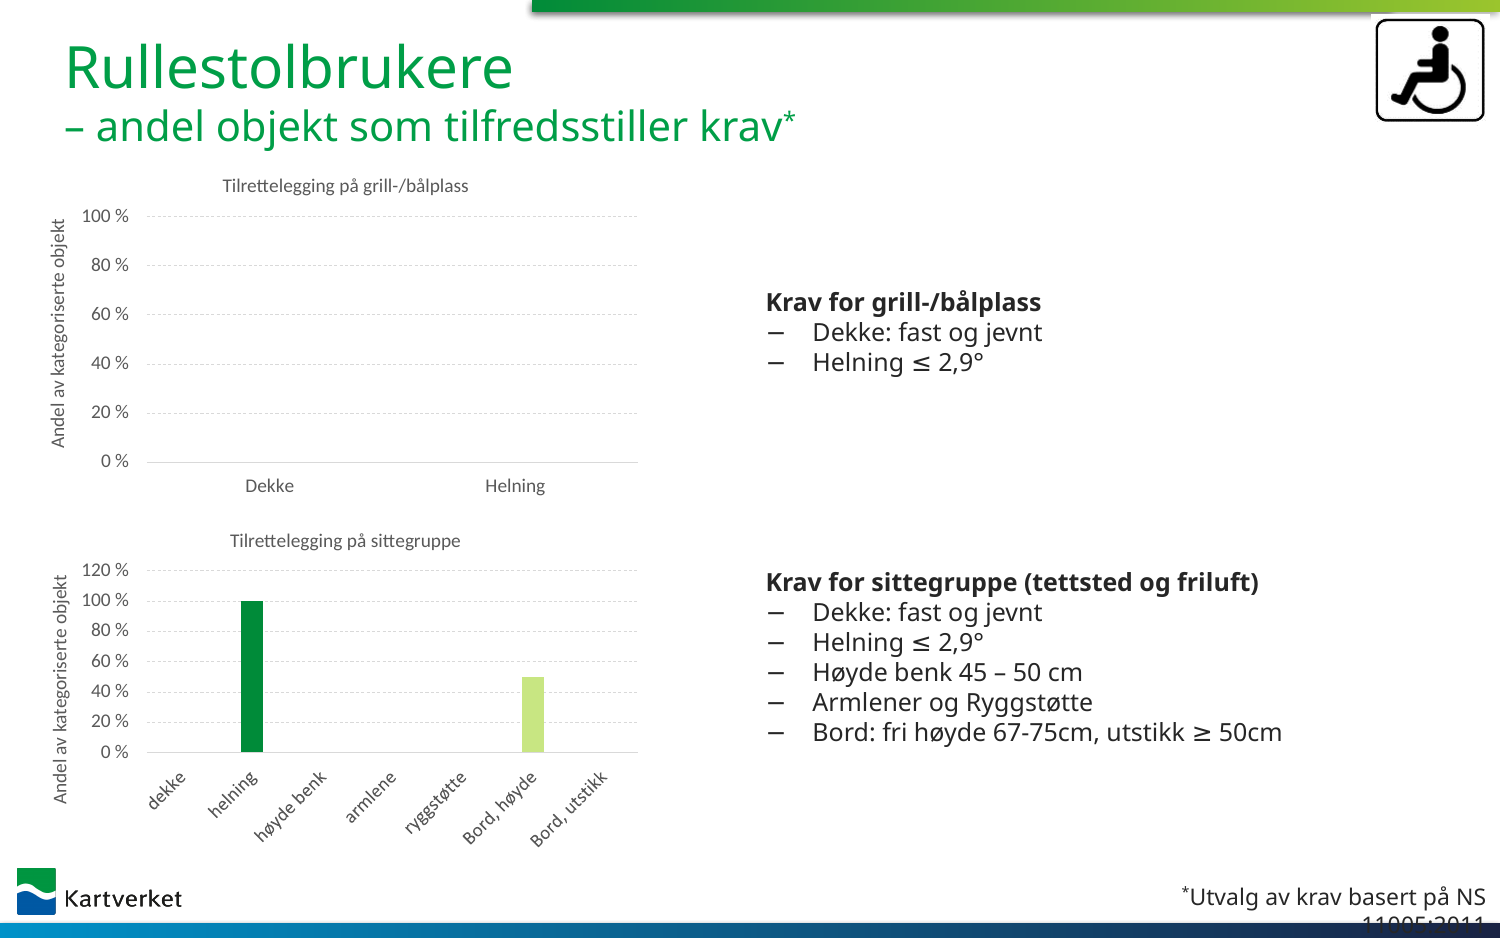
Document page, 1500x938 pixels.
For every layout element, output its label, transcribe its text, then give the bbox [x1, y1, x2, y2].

text_box Krav for grill-/bålplass Dekke: fast og jevnt Helning ≤ 2,9° [750, 279, 1452, 384]
picture [41, 520, 650, 859]
picture [41, 166, 650, 505]
text_box *Utvalg av krav basert på NS 11005:2011 [1068, 873, 1500, 938]
text_box Rullestolbrukere – andel objekt som tilfredsstiller krav* [49, 14, 1431, 158]
text_box Krav for sittegruppe (tettsted og friluft) Dekke: fast og jevnt Helning ≤ 2,9° Høyde benk 45 – 50 cm Armlener og Ryggstøtte Bord: fri høyde 67-75cm, utstikk ≥ 50cm [750, 559, 1500, 754]
picture [1371, 13, 1491, 127]
